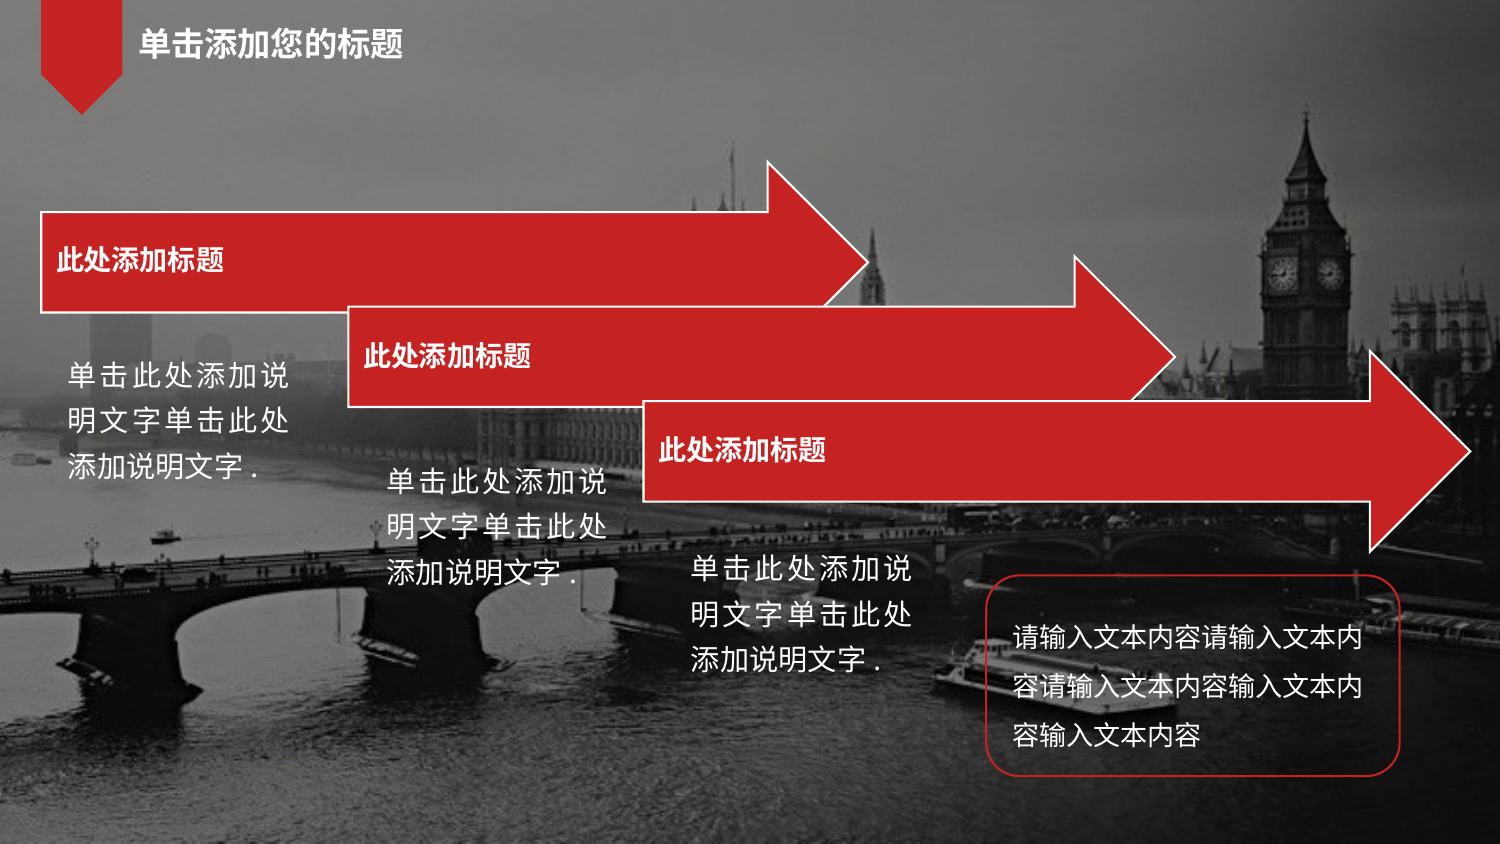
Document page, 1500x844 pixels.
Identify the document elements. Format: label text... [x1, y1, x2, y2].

text_box 此处添加标题 [41, 234, 325, 284]
text_box [642, 348, 1472, 555]
text_box 单击此处添加说明文字单击此处添加说明文字. [371, 445, 624, 597]
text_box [41, 0, 438, 115]
text_box 此处添加标题 [643, 425, 928, 474]
text_box 单击此处添加说明文字单击此处添加说明文字. [53, 339, 305, 491]
text_box [985, 574, 1401, 778]
text_box [347, 253, 1177, 409]
text_box 单击此处添加说明文字单击此处添加说明文字. [676, 532, 928, 684]
text_box 此处添加标题 [348, 330, 632, 380]
text_box 请输入文本内容请输入文本内容请输入文本内容输入文本内容输入文本内容 [998, 596, 1388, 758]
text_box [40, 159, 870, 314]
picture [0, 0, 1500, 844]
